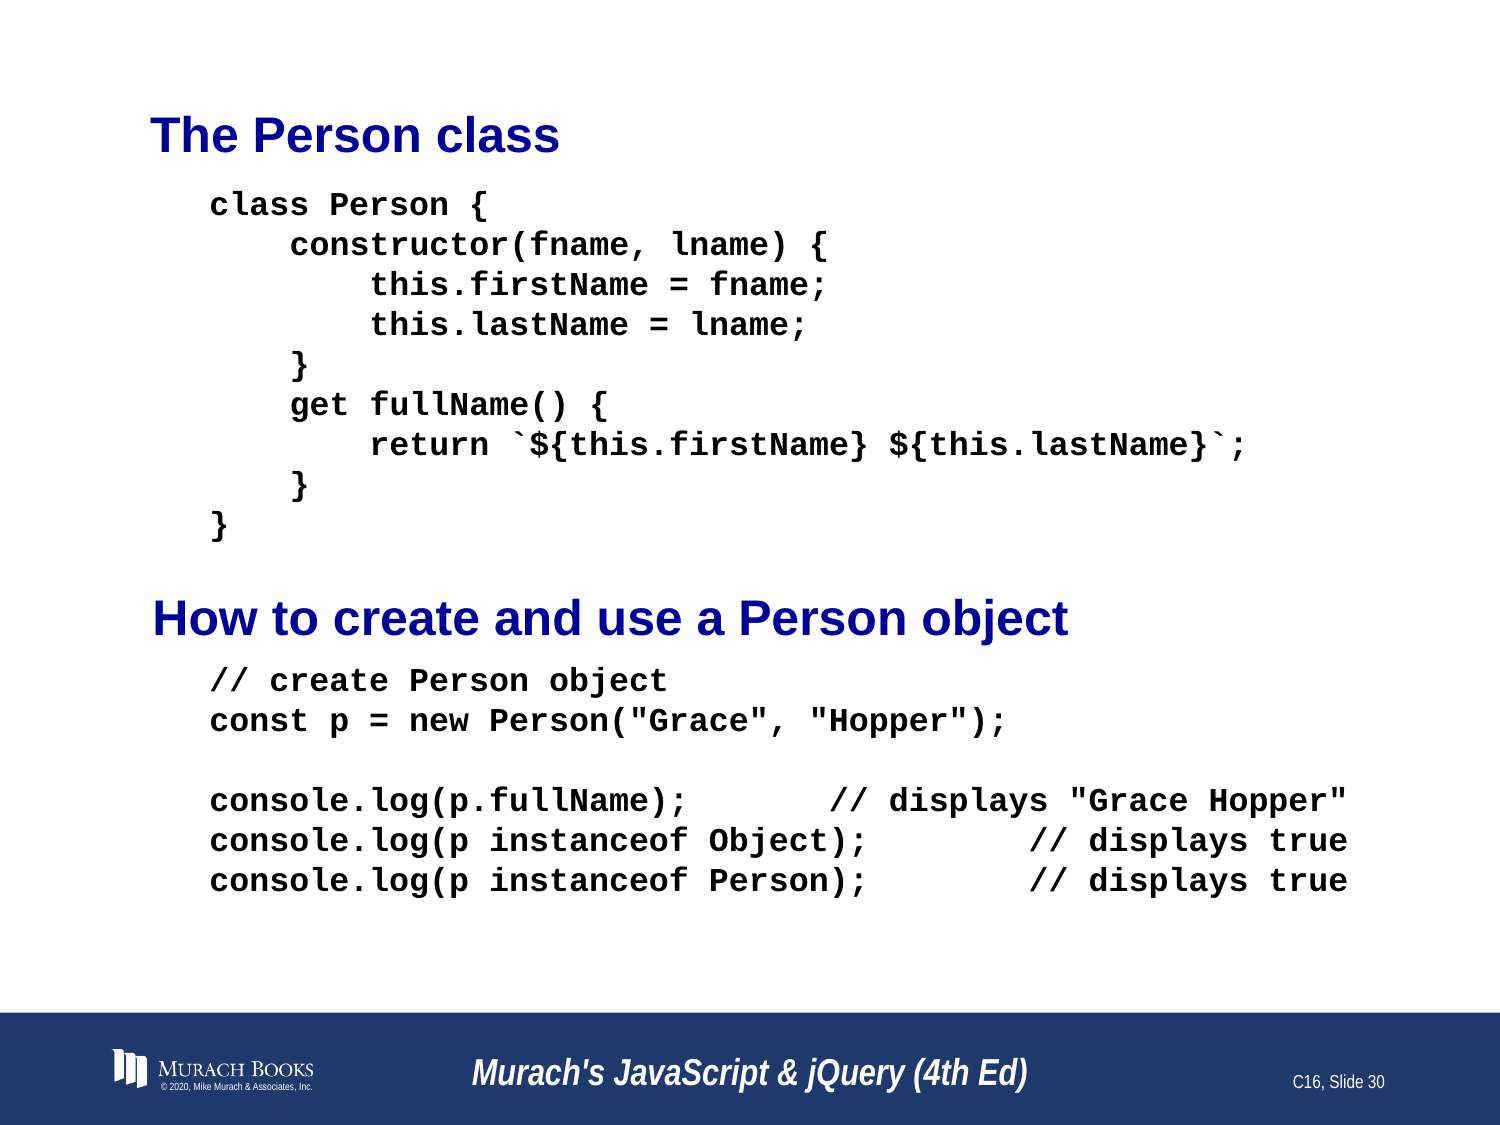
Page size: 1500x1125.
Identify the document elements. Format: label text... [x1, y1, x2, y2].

slide_number Murach's JavaScript & jQuery (4th Ed) [463, 1025, 1050, 1100]
footer © 2020, Mike Murach & Associates, Inc. [12, 1025, 463, 1100]
list class Person { constructor(fname, lname) { this.firstName = fname; this.lastName = lname; } get fullName() { return `${this.firstName} ${this.lastName}`; } } How to create and use a Person object // create Person object const p = new Person("Grace", "Hopper"); console.log(p.fullName); // displays "Grace Hopper" console.log(p instanceof Object); // displays true console.log(p instanceof Person); // displays true [137, 174, 1375, 975]
title The Person class [150, 102, 1350, 164]
slide_number C16, Slide 30 [1087, 1025, 1400, 1100]
